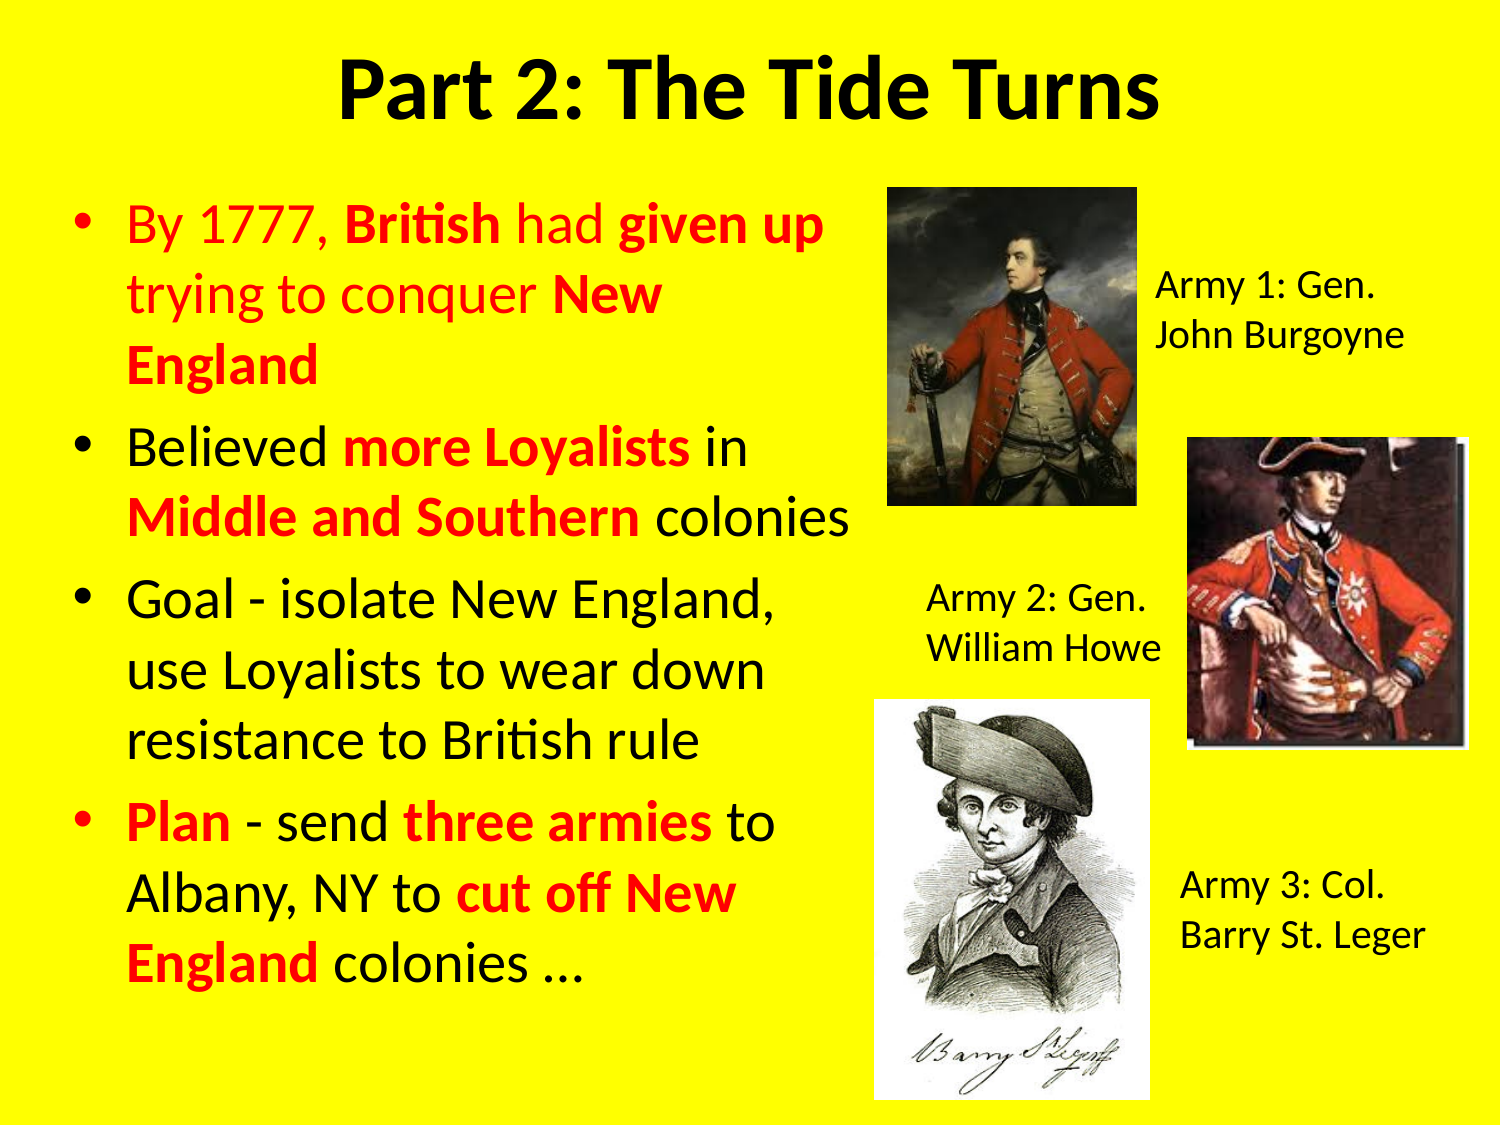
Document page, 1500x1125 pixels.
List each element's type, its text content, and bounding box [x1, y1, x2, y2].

list By 1777, British had given up trying to conquer New England Believed more Loyalists in Middle and Southern colonies Goal - isolate New England, use Loyalists to wear down resistance to British rule Plan - send three armies to Albany, NY to cut off New England colonies … [57, 177, 871, 1028]
picture [874, 699, 1150, 1101]
picture [887, 187, 1138, 506]
text_box Army 1: Gen. John Burgoyne [1142, 249, 1447, 365]
title Part 2: The Tide Turns [75, 3, 1425, 163]
text_box Army 2: Gen. William Howe [911, 562, 1182, 678]
text_box Army 3: Col. Barry St. Leger [1165, 849, 1447, 965]
picture [1187, 437, 1469, 750]
